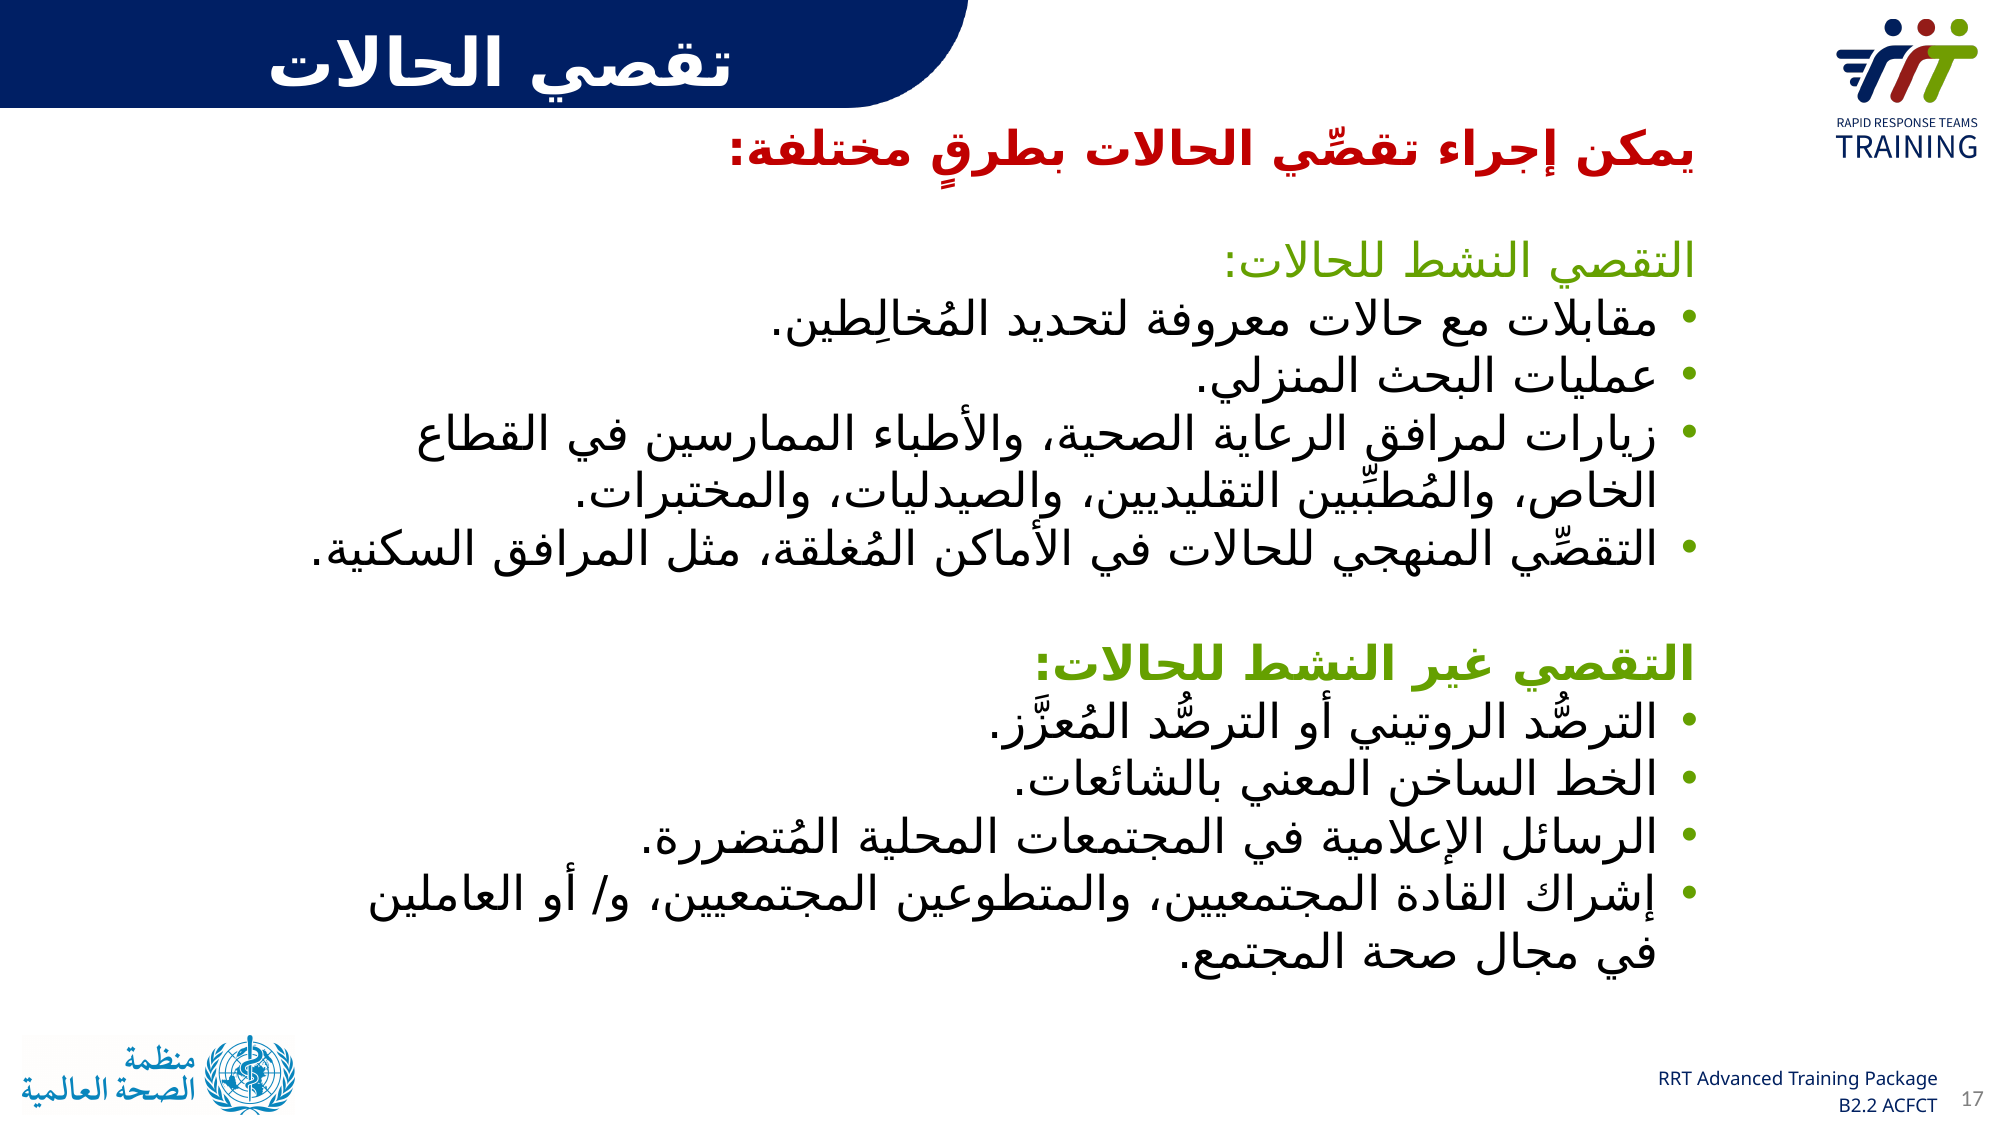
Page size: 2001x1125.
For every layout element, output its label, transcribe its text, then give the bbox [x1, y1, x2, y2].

picture [1835, 19, 1978, 167]
picture [0, 0, 969, 108]
picture [252, 1050, 258, 1059]
picture [22, 1035, 295, 1115]
list يمكن إجراء تقصِّي الحالات بطرقٍ مختلفة: التقصي النشط للحالات: مقابلات مع حالات معروفة لتحديد المُخالِطين. عمليات البحث المنزلي. زيارات لمرافق الرعاية الصحية، والأطباء الممارسين في القطاع الخاص، والمُطبِّبين التقليديين، والصيدليات، والمختبرات. التقصِّي المنهجي للحالات في الأماكن المُغلقة، مثل المرافق السكنية. التقصي غير النشط للحالات: الترصُّد الروتيني أو الترصُّد المُعزَّز. الخط الساخن المعني بالشائعات. الرسائل الإعلامية في المجتمعات المحلية المُتضررة. إشراك القادة المجتمعيين، والمتطوعين المجتمعيين، و/ أو العاملين في مجال صحة المجتمع. [302, 117, 1698, 1028]
text_box تقصي الحالات [31, 11, 743, 118]
